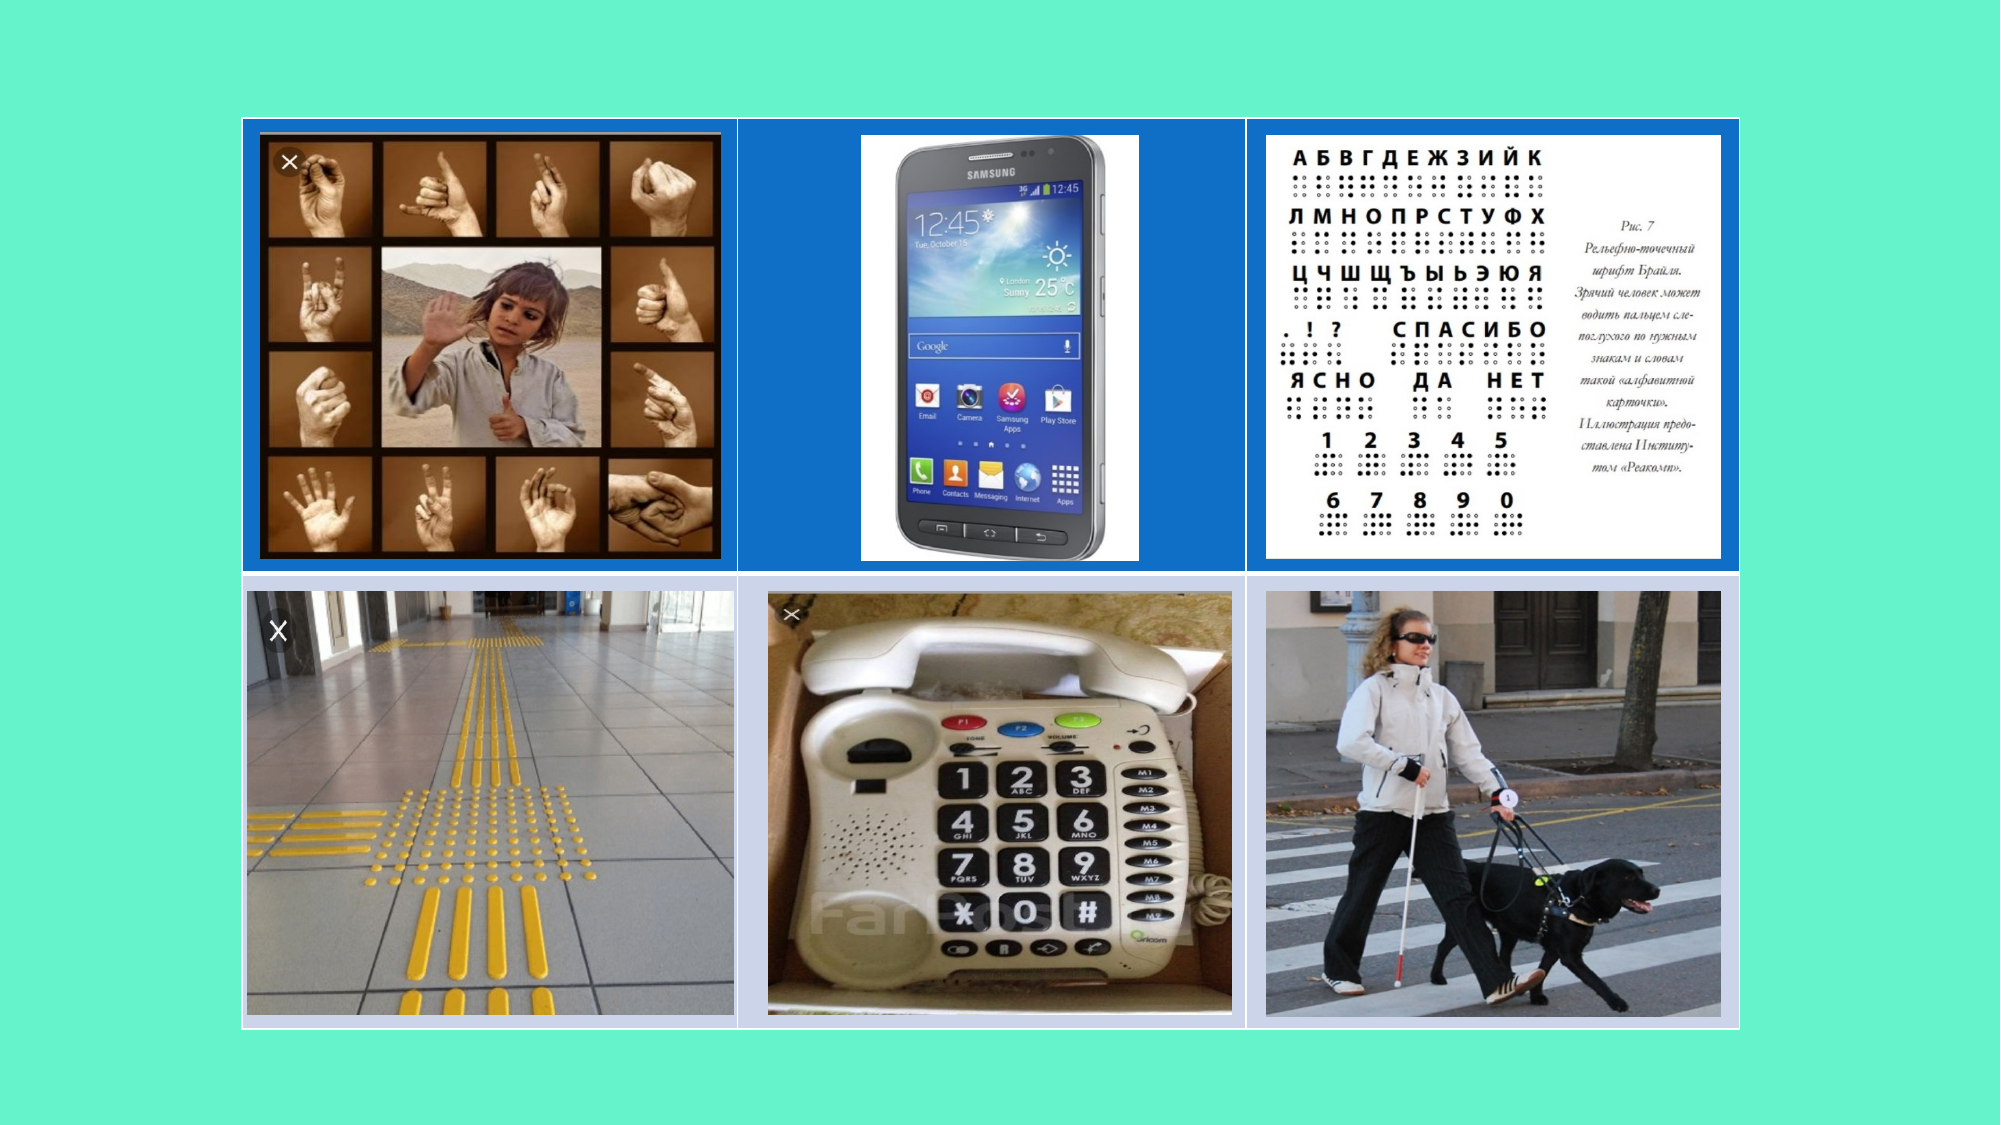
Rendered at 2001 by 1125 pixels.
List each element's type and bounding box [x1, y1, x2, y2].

picture [1266, 591, 1721, 1017]
table_cell [1247, 576, 1739, 1028]
picture [1266, 135, 1721, 559]
picture [247, 591, 734, 1015]
table_cell [243, 576, 737, 1028]
picture [260, 132, 721, 559]
table_cell [738, 576, 1245, 1028]
table_header [243, 119, 737, 571]
table_header [1247, 119, 1739, 571]
picture [861, 135, 1139, 561]
picture [768, 591, 1232, 1015]
table_header [738, 119, 1245, 571]
